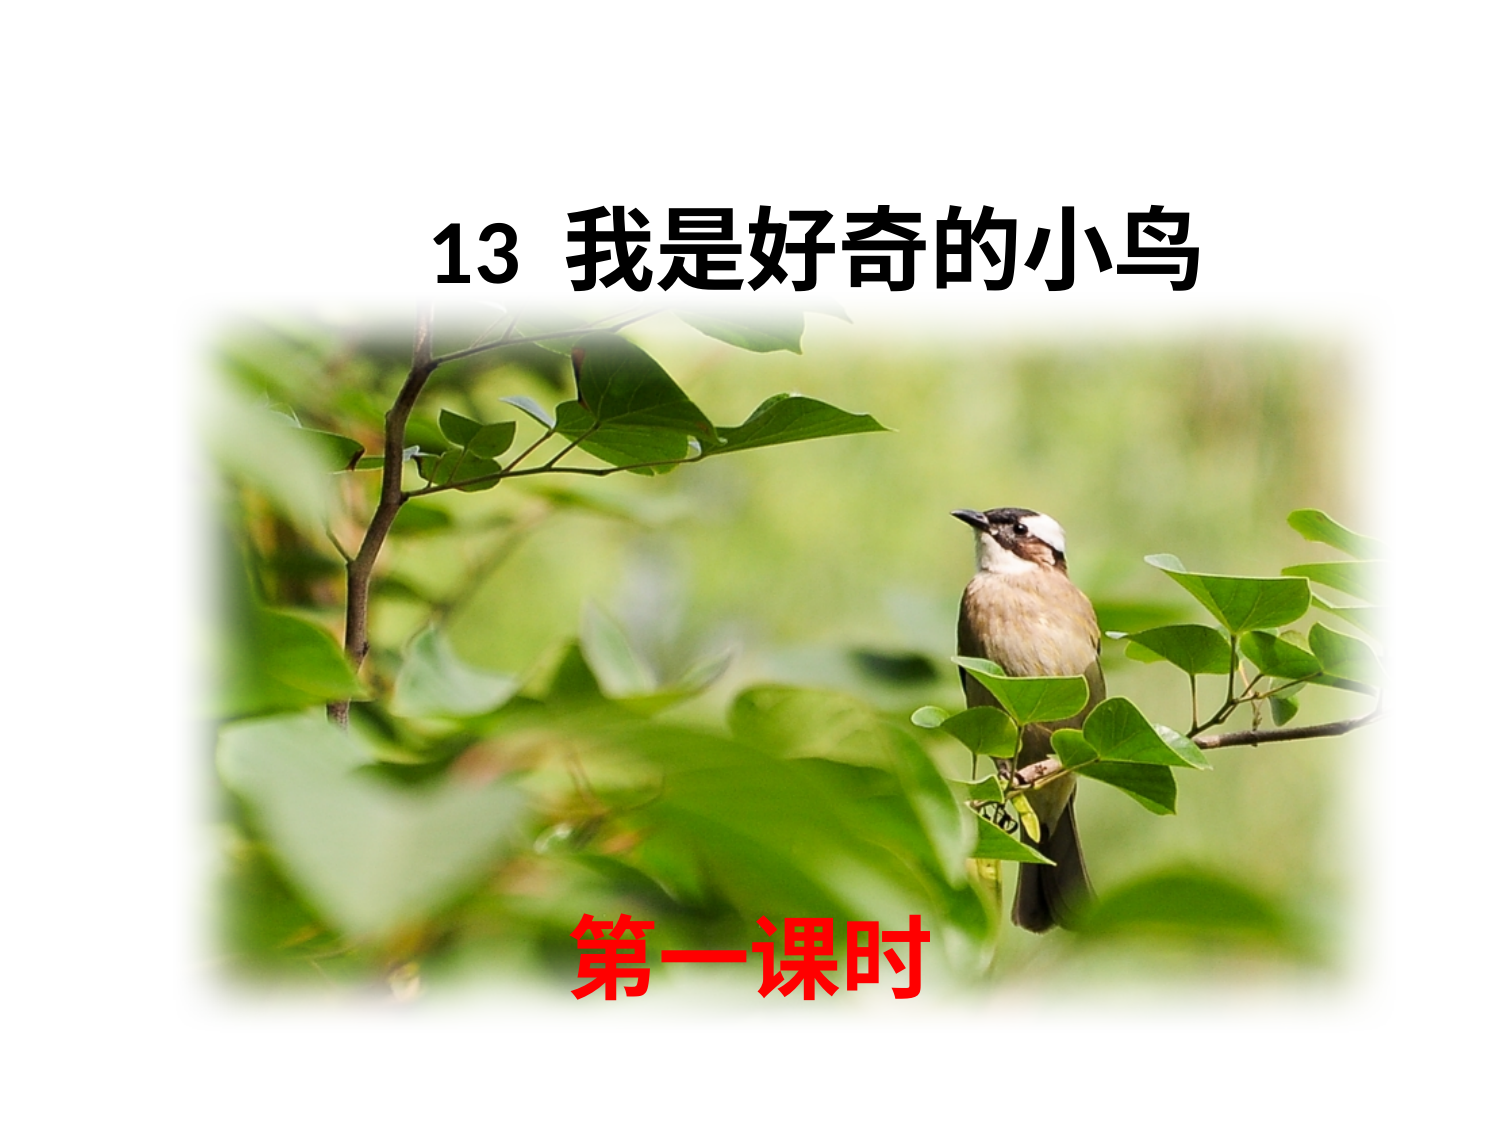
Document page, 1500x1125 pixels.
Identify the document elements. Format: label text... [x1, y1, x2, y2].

text_box 13 我是好奇的小鸟 [412, 184, 1221, 289]
picture [170, 290, 1400, 1036]
